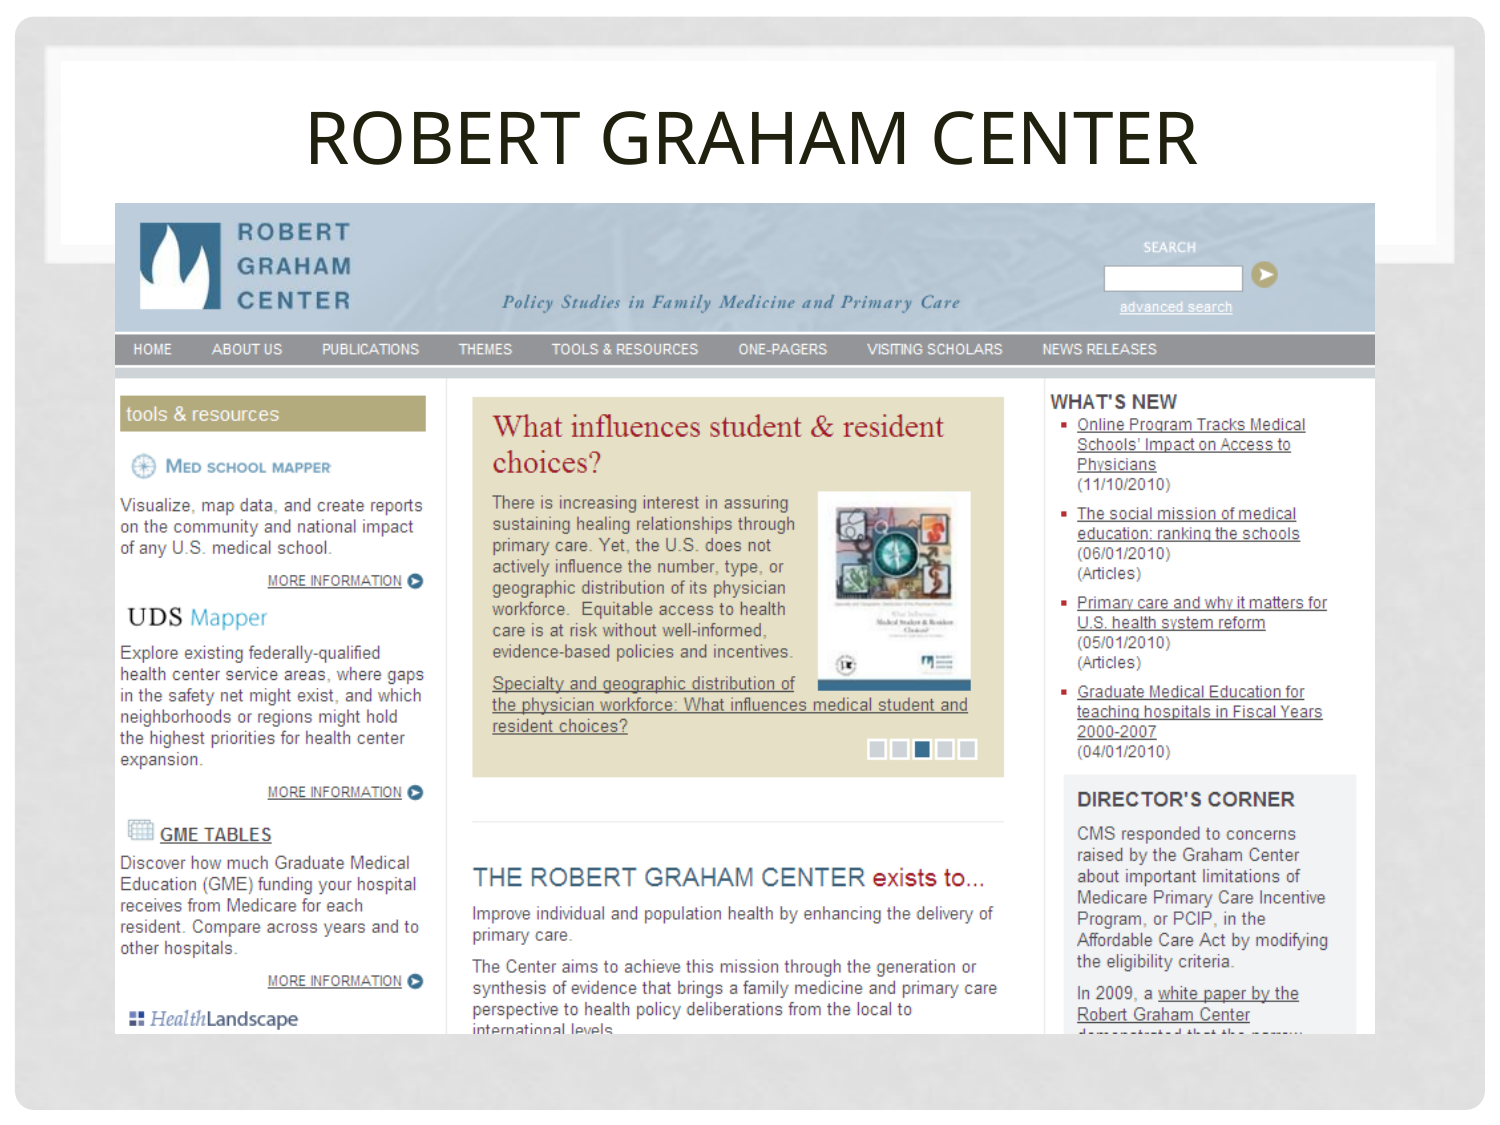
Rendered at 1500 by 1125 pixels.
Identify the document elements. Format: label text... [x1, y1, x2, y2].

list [115, 202, 1376, 1034]
title Robert Graham Center [75, 50, 1431, 221]
